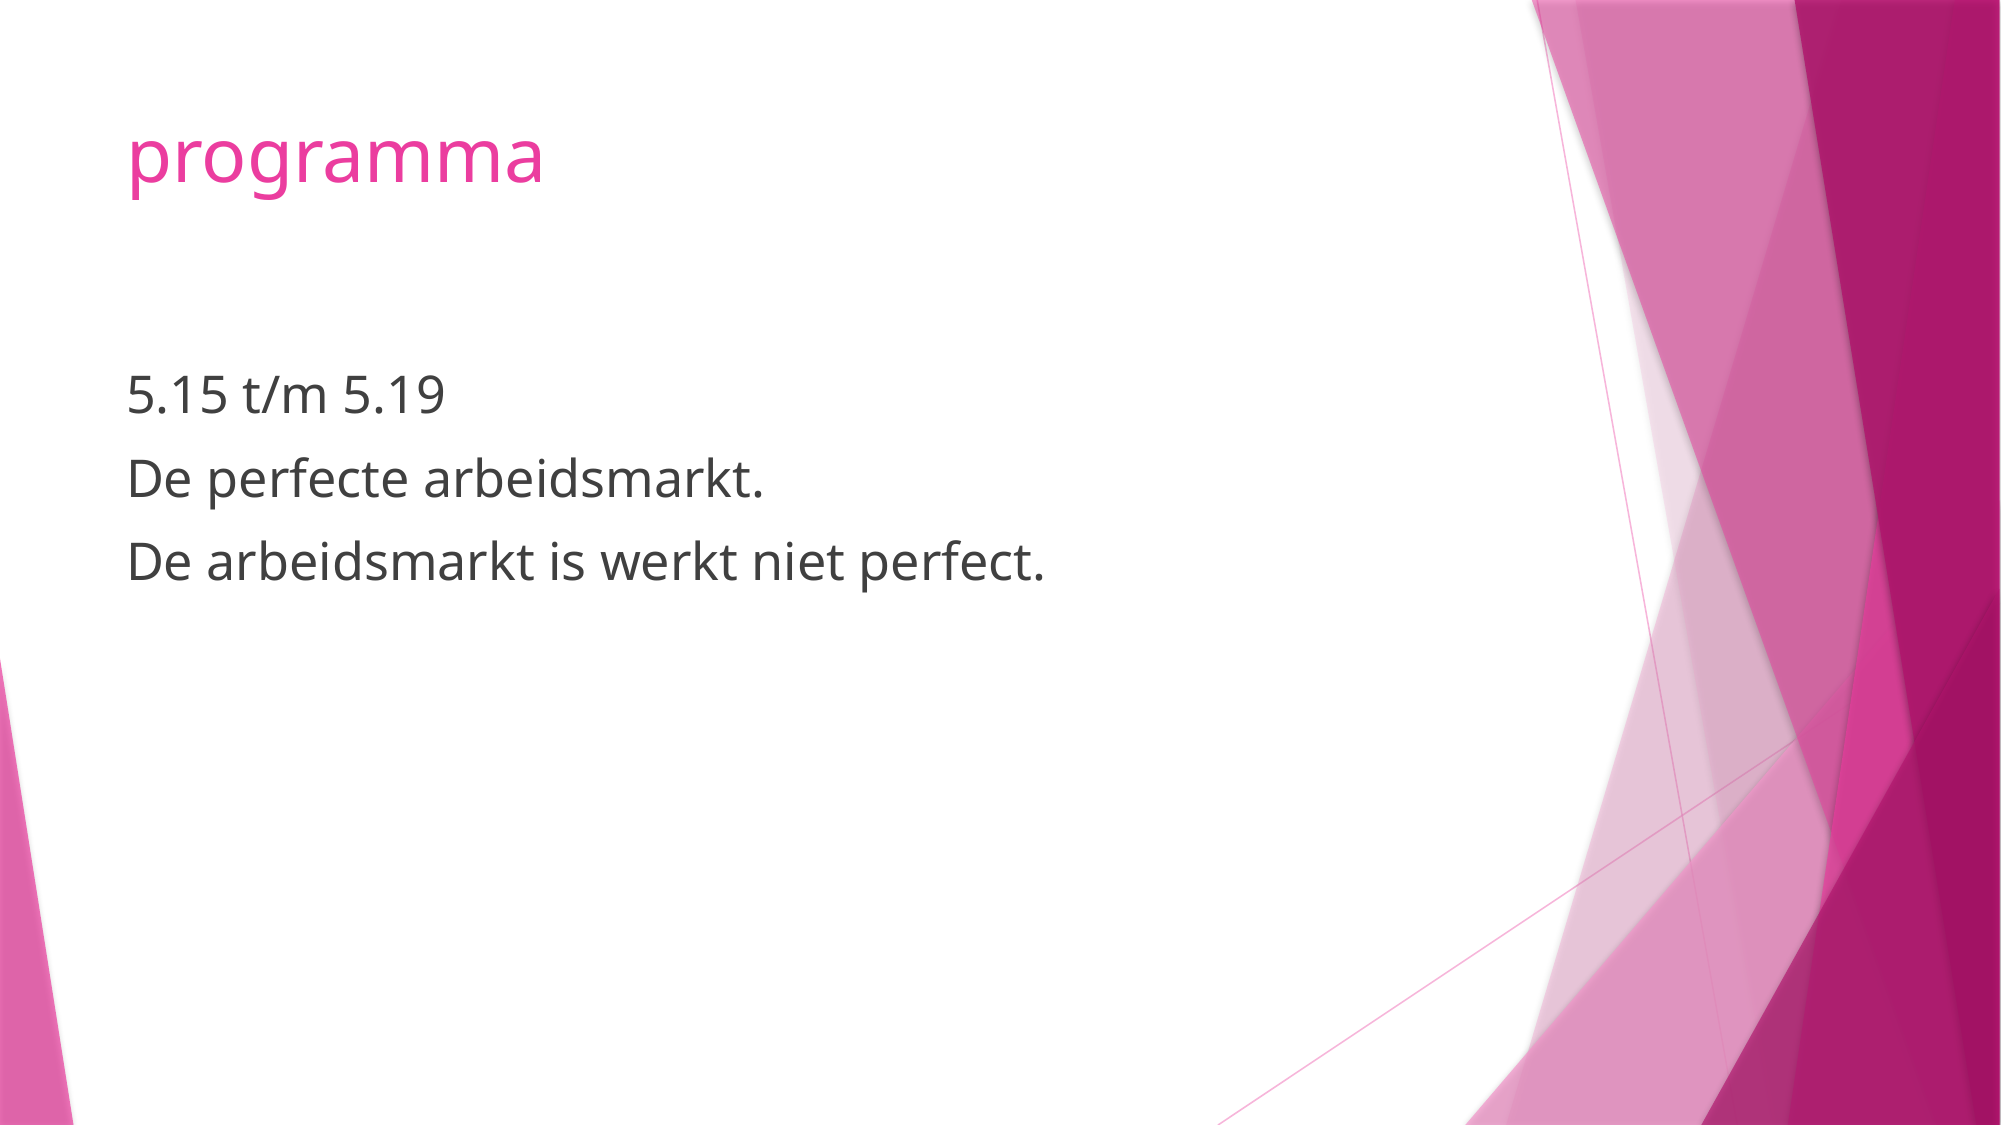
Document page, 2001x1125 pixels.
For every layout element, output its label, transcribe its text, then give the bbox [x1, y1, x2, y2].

list 5.15 t/m 5.19 De perfecte arbeidsmarkt. De arbeidsmarkt is werkt niet perfect. [111, 354, 1522, 992]
title programma [111, 99, 1522, 317]
